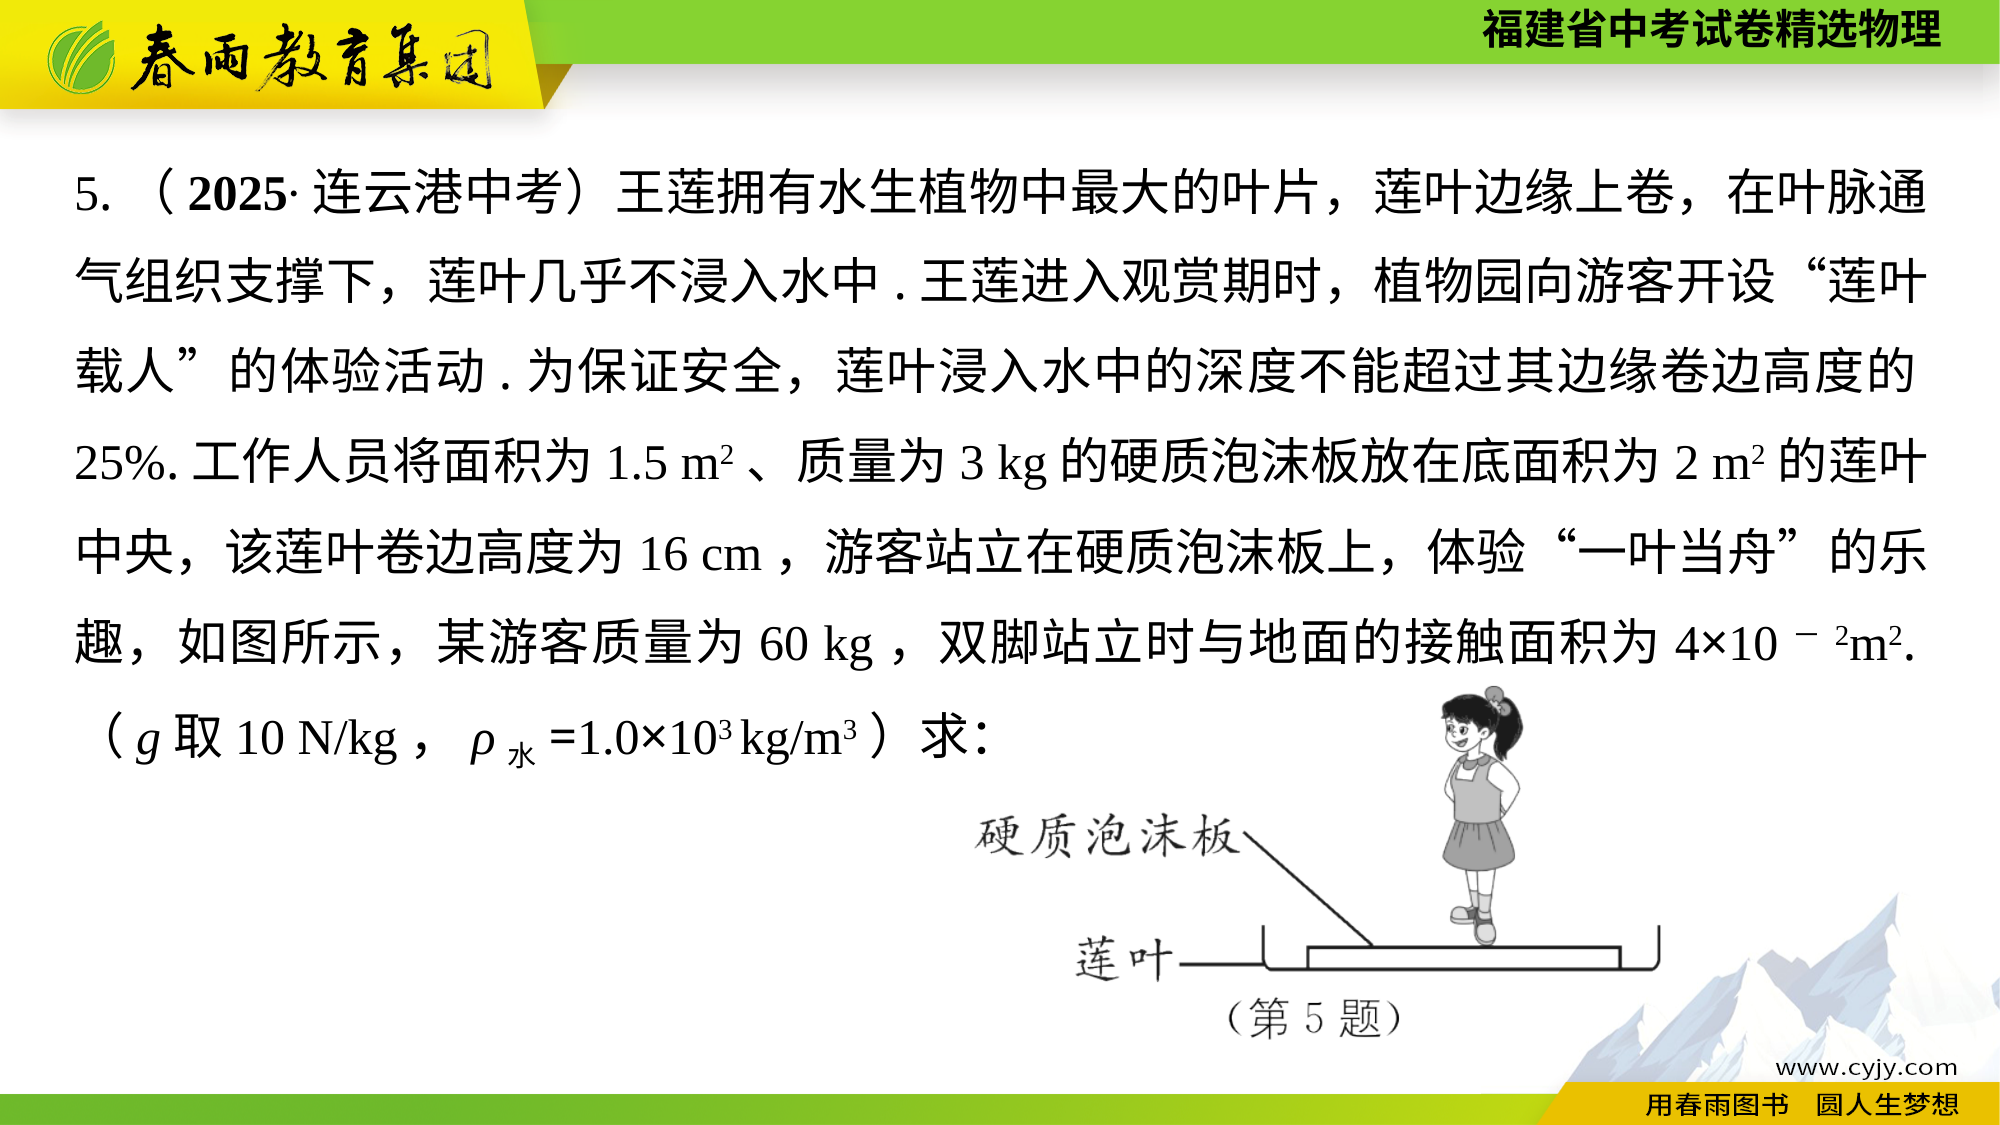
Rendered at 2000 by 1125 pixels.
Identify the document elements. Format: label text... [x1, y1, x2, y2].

list 5.（2025∙连云港中考）王莲拥有水生植物中最大的叶片，莲叶边缘上卷，在叶脉通气组织支撑下，莲叶几乎不浸入水中.王莲进入观赏期时，植物园向游客开设“莲叶载人”的体验活动.为保证安全，莲叶浸入水中的深度不能超过其边缘卷边高度的25%.工作人员将面积为1.5 m2、质量为3 kg的硬质泡沫板放在底面积为2 m2的莲叶中央，该莲叶卷边高度为16 cm，游客站立在硬质泡沫板上，体验“一叶当舟”的乐趣，如图所示，某游客质量为60 kg，双脚站立时与地面的接触面积为4×10－2m2.（g取10 N/kg，ρ水=1.0×103 kg/m3）求： [59, 122, 1944, 774]
picture [0, 0, 2000, 1125]
